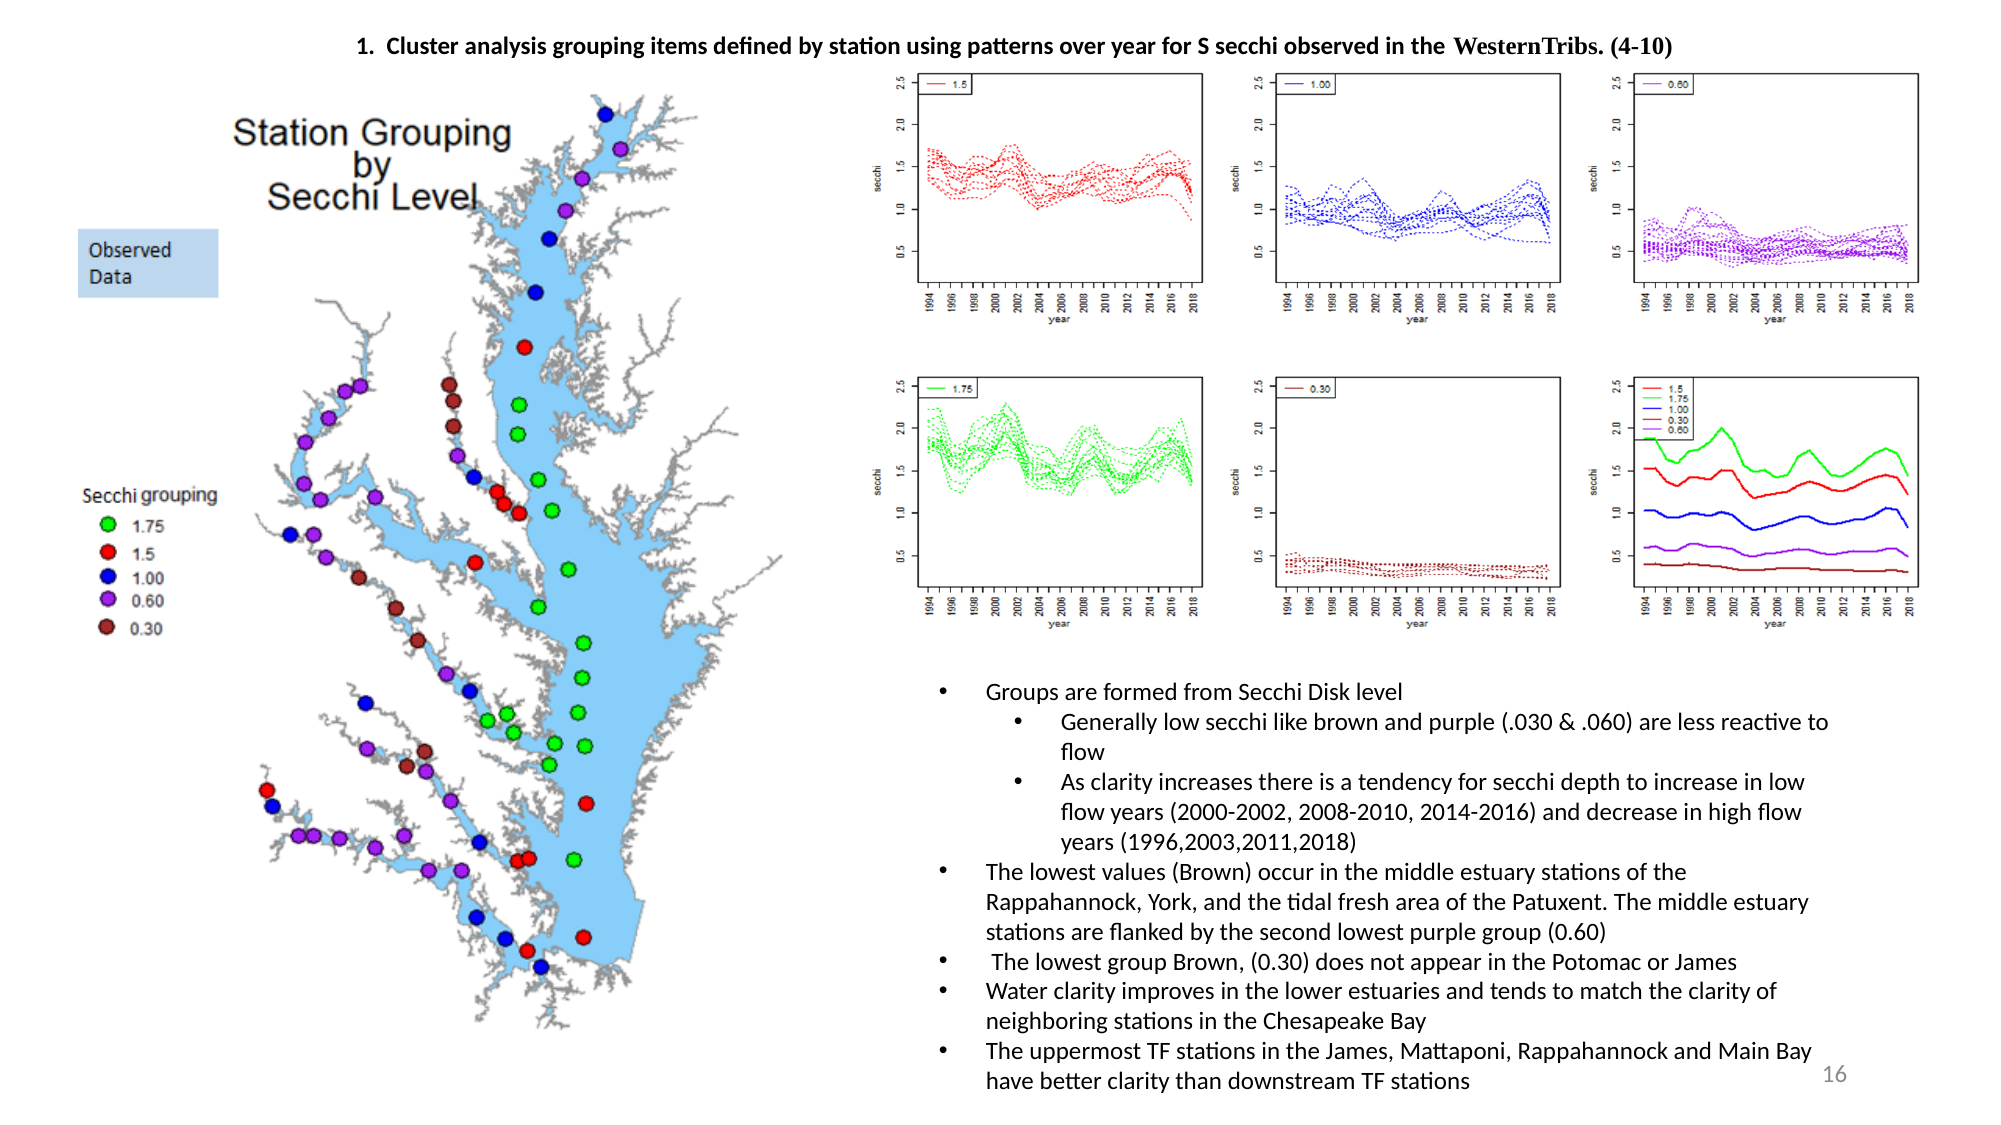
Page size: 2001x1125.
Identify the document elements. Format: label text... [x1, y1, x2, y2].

picture [869, 31, 1943, 639]
slide_number 16 [1412, 1042, 1863, 1103]
text_box Groups are formed from Secchi Disk level Generally low secchi like brown and purple (.030 & .060) are less reactive to flow As clarity increases there is a tendency for secchi depth to increase in low flow years (2000-2002, 2008-2010, 2014-2016) and decrease in high flow years (1996,2003,2011,2018) The lowest values (Brown) occur in the middle estuary stations of the Rappahannock, York, and the tidal fresh area of the Patuxent. The middle estuary stations are flanked by the second lowest purple group (0.60) The lowest group Brown, (0.30) does not appear in the Potomac or James Water clarity improves in the lower estuaries and tends to match the clarity of neighboring stations in the Chesapeake Bay The uppermost TF stations in the James, Mattaponi, Rappahannock and Main Bay have better clarity than downstream TF stations [774, 638, 1848, 1125]
text_box 1. Cluster analysis grouping items defined by station using patterns over year for S secchi observed in the WesternTribs. (4-10) [340, 19, 1734, 67]
picture [78, 79, 822, 1046]
